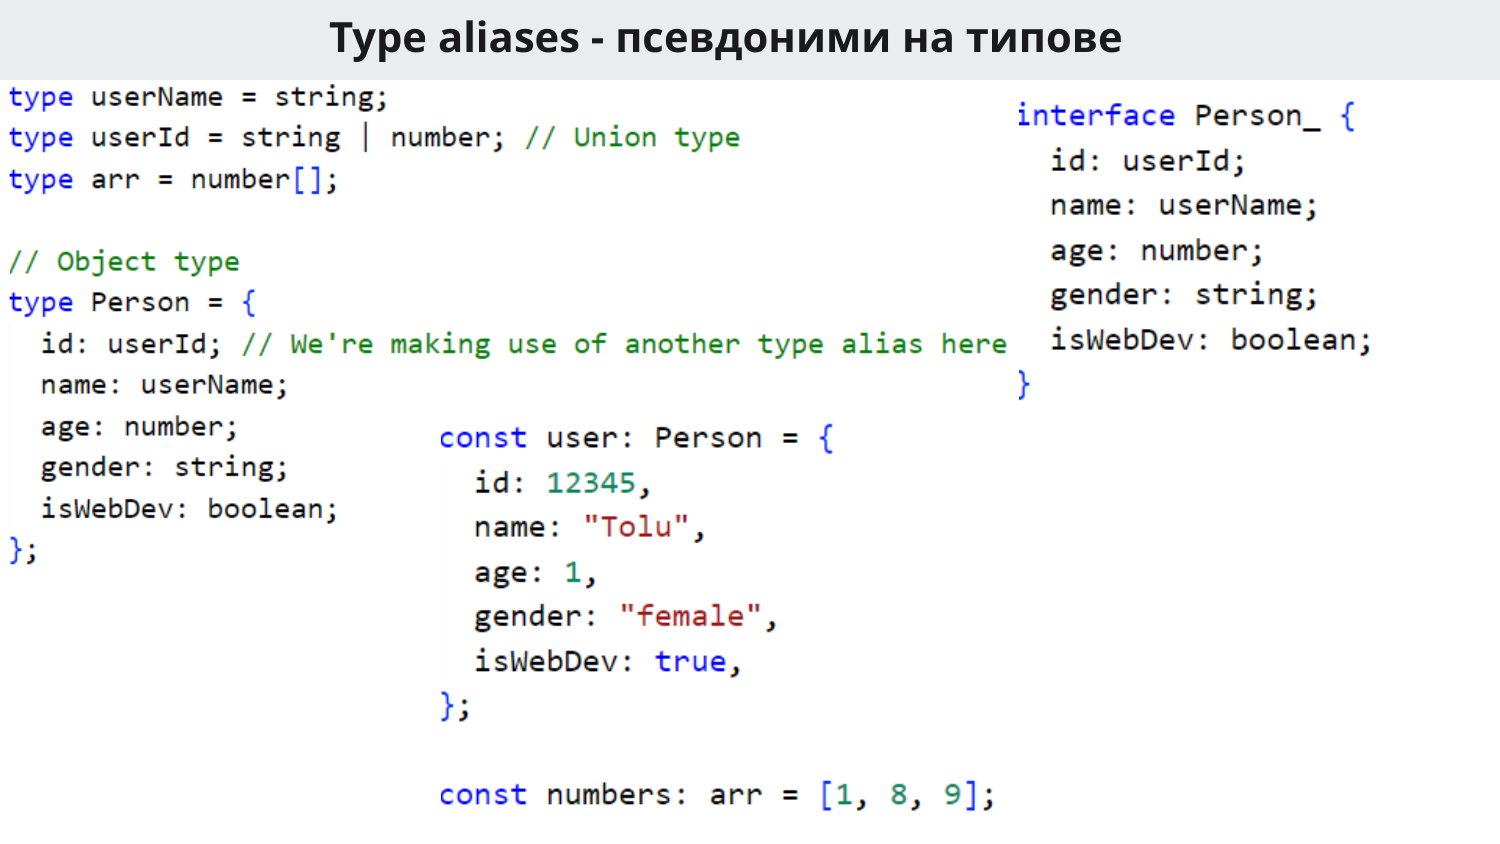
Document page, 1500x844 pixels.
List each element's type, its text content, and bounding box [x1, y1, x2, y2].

picture [9, 80, 1478, 839]
title Type aliases - псевдоними на типове [97, 0, 1356, 78]
